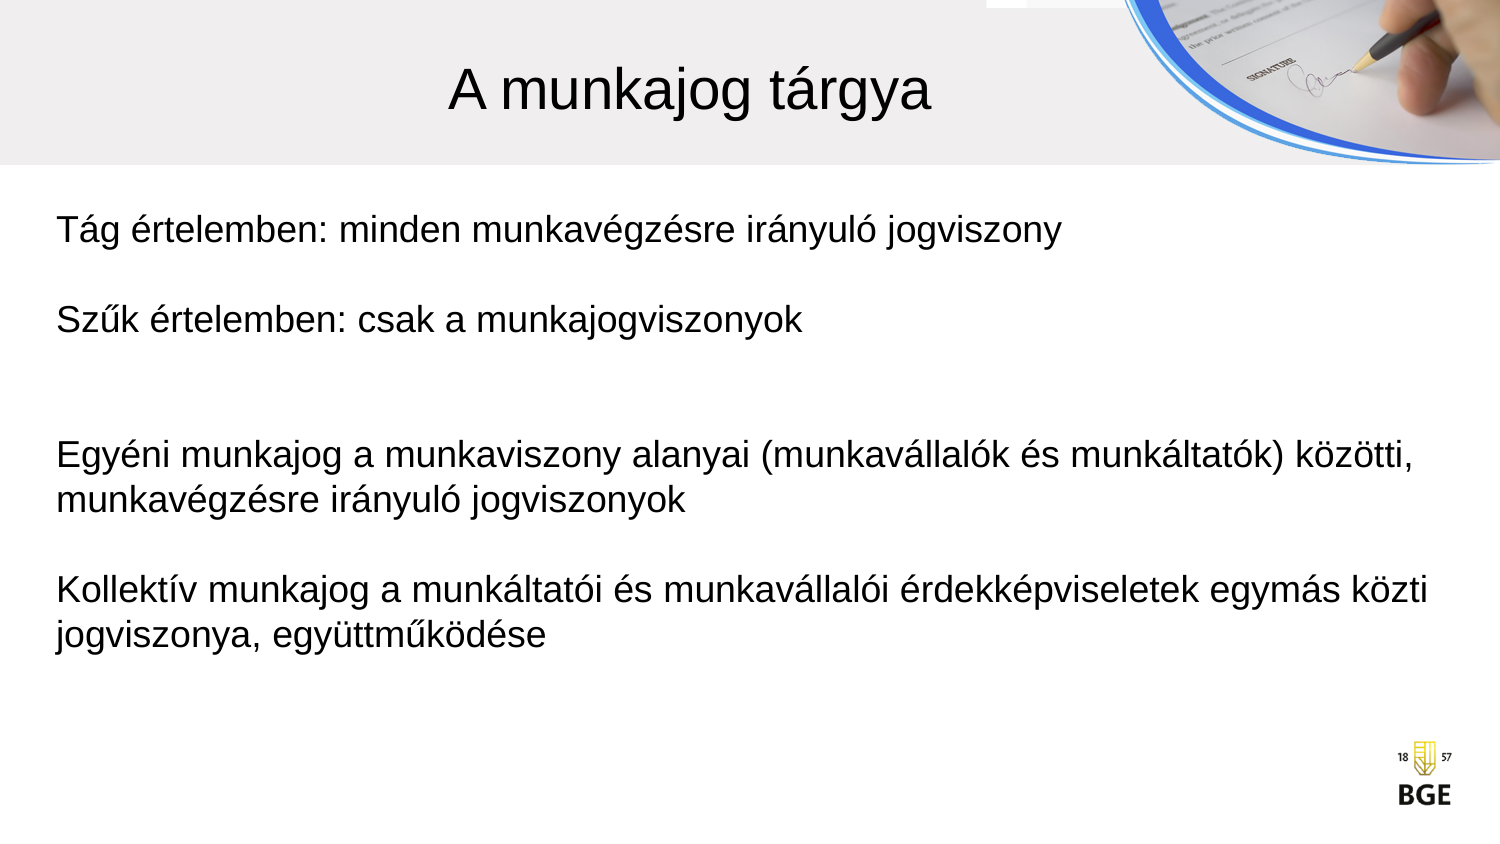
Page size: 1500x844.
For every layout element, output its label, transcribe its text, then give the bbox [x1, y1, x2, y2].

text_box Tág értelemben: minden munkavégzésre irányuló jogviszony Szűk értelemben: csak a munkajogviszonyok Egyéni munkajog a munkaviszony alanyai (munkavállalók és munkáltatók) közötti, munkavégzésre irányuló jogviszonyok Kollektív munkajog a munkáltatói és munkavállalói érdekképviseletek egymás közti jogviszonya, együttműködése [41, 197, 1459, 663]
picture [0, 0, 1500, 844]
text_box A munkajog tárgya [433, 43, 948, 129]
